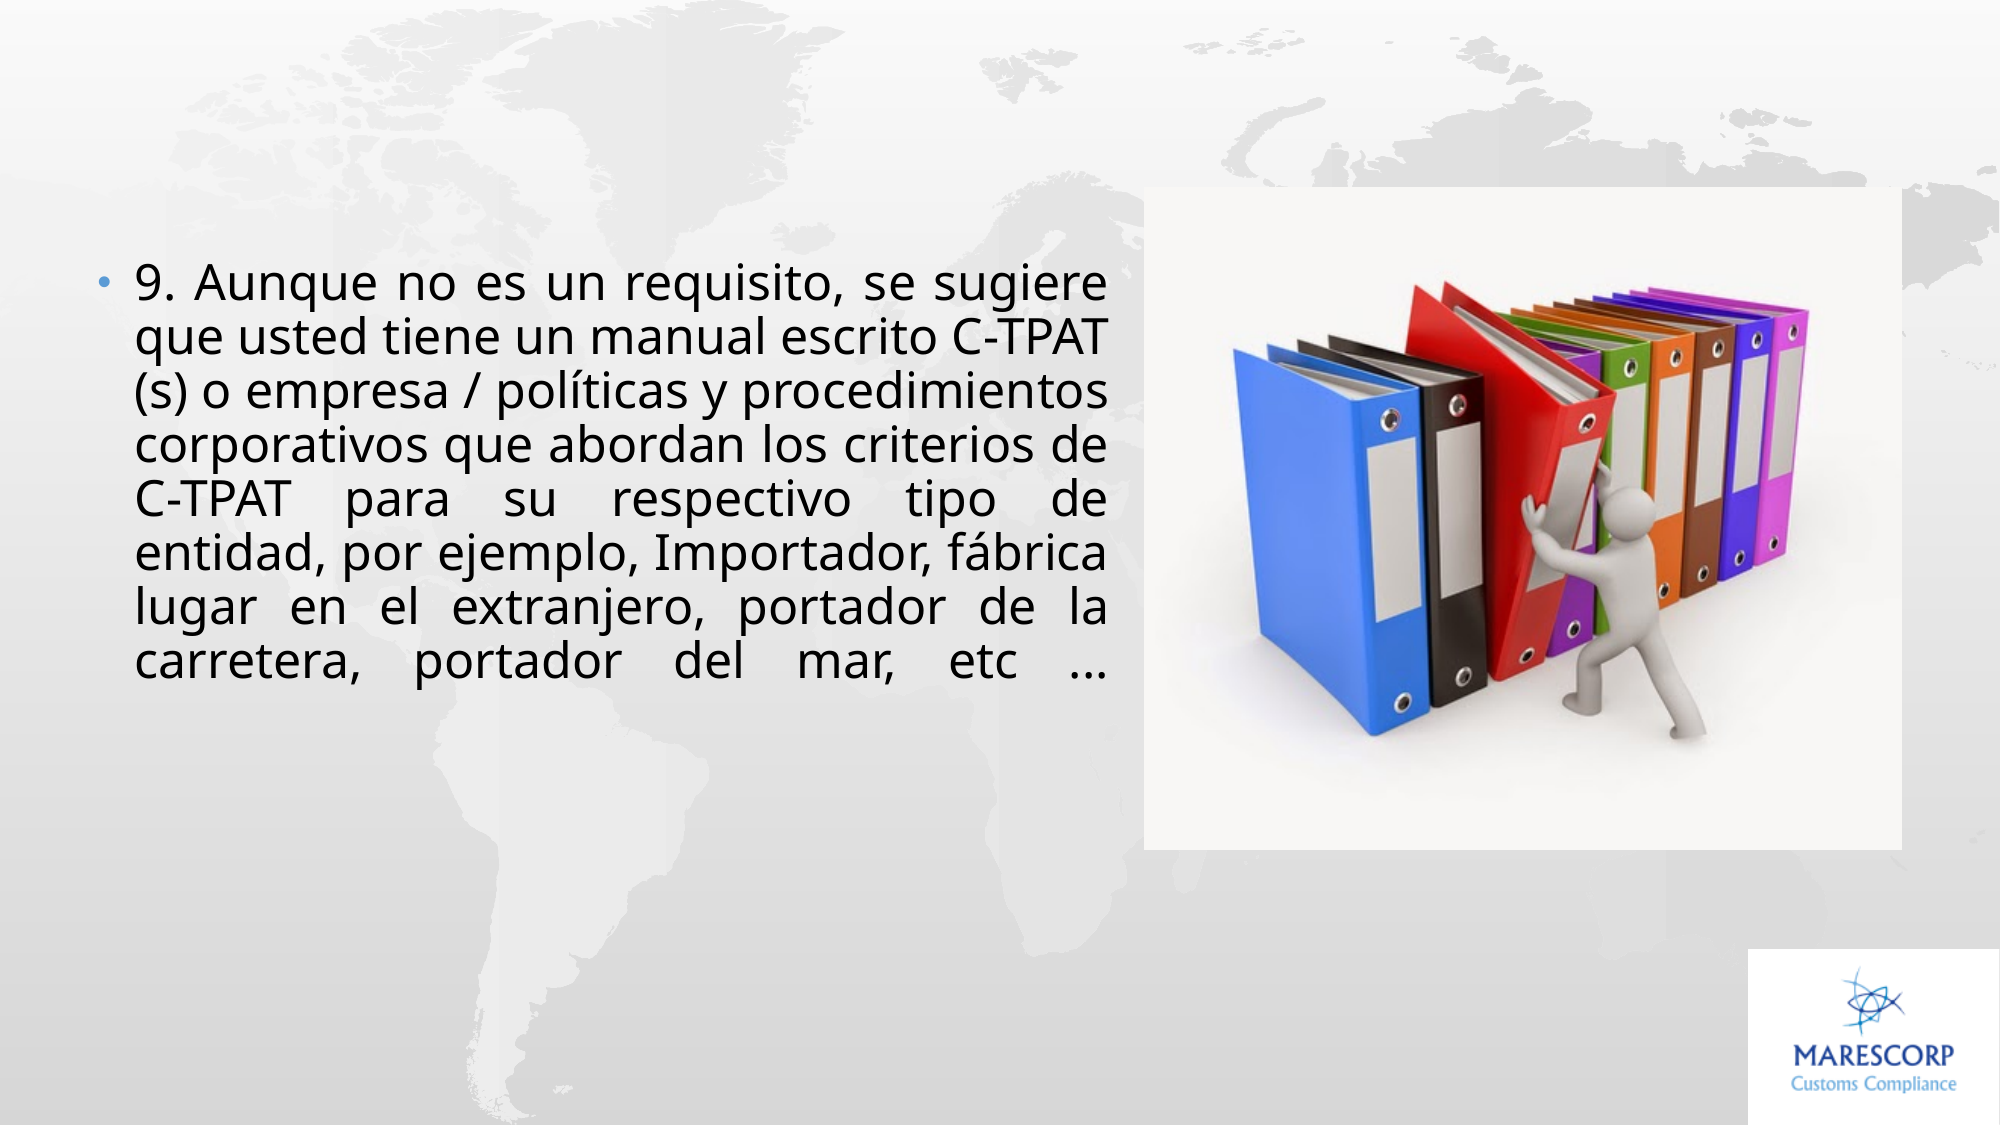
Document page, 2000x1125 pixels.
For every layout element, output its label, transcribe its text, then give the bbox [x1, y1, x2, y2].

list 9. Aunque no es un requisito, se sugiere que usted tiene un manual escrito C-TPAT (s) o empresa / políticas y procedimientos corporativos que abordan los criterios de C-TPAT para su respectivo tipo de entidad, por ejemplo, Importador, fábrica lugar en el extranjero, portador de la carretera, portador del mar, etc ... [74, 249, 1125, 963]
picture [1748, 949, 2000, 1125]
picture [1144, 187, 1902, 850]
